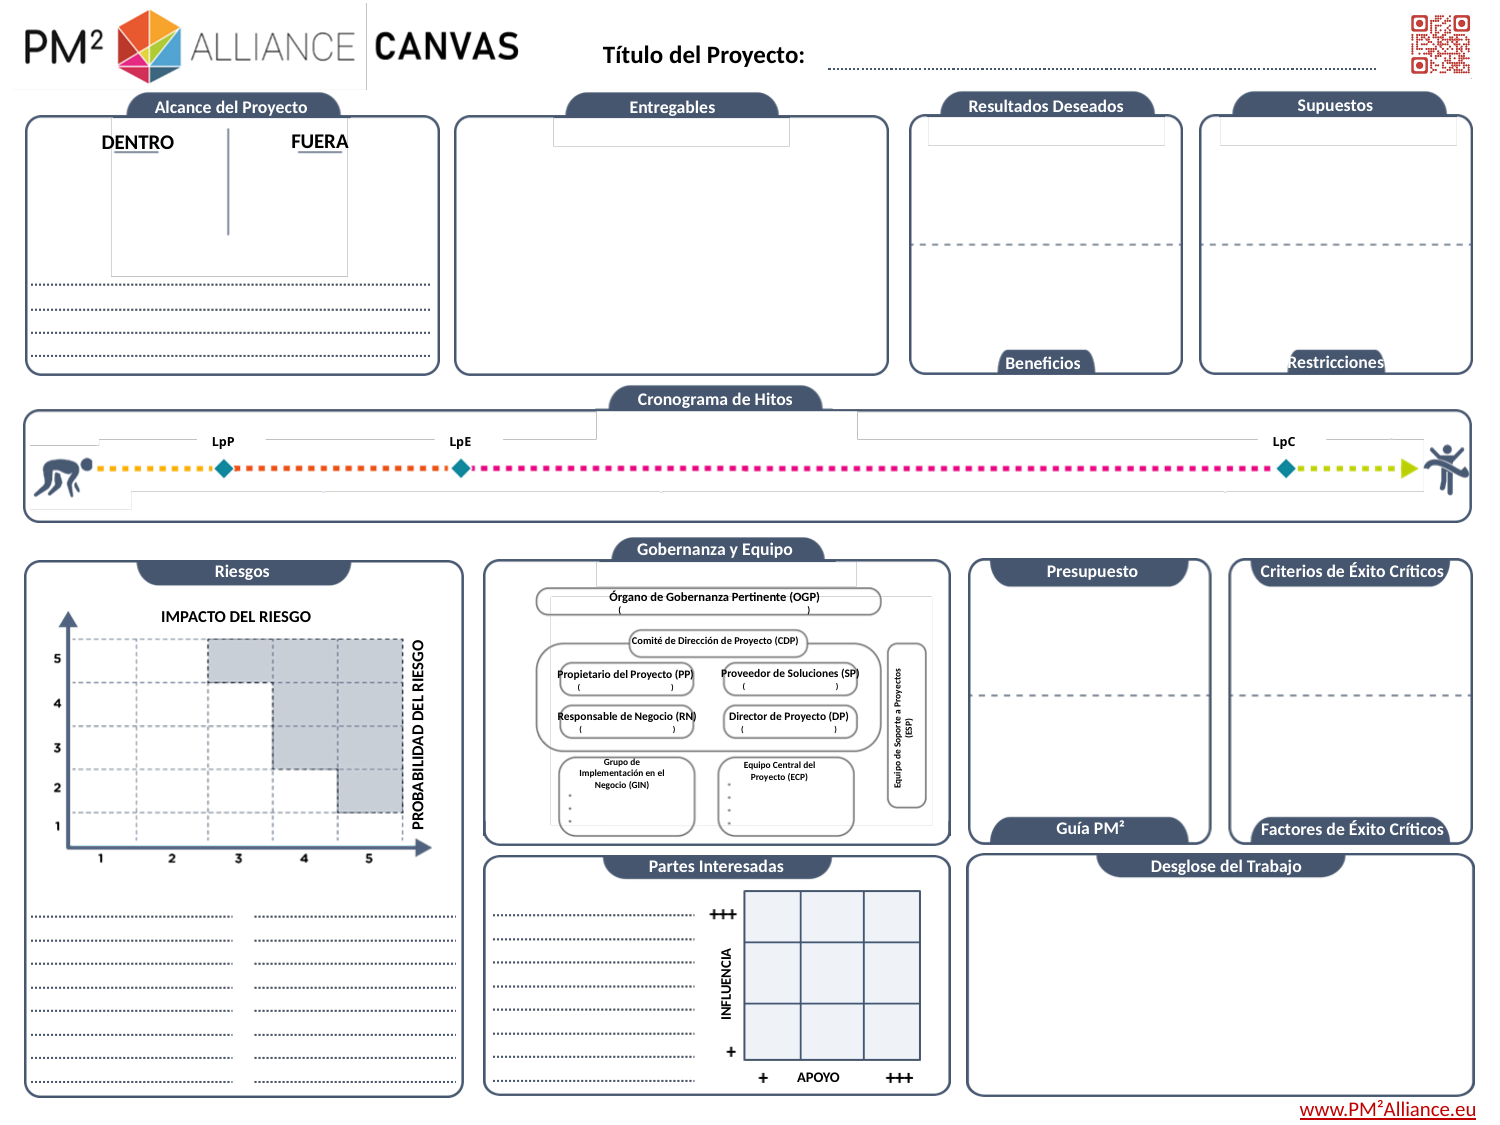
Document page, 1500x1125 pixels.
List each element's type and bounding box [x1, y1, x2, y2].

picture [909, 88, 1183, 375]
picture [483, 855, 951, 1100]
picture [24, 560, 464, 1098]
picture [1408, 11, 1473, 79]
picture [966, 853, 1475, 1097]
picture [483, 534, 951, 846]
picture [968, 558, 1473, 845]
picture [1199, 88, 1473, 375]
picture [23, 382, 1479, 523]
picture [11, 3, 889, 376]
